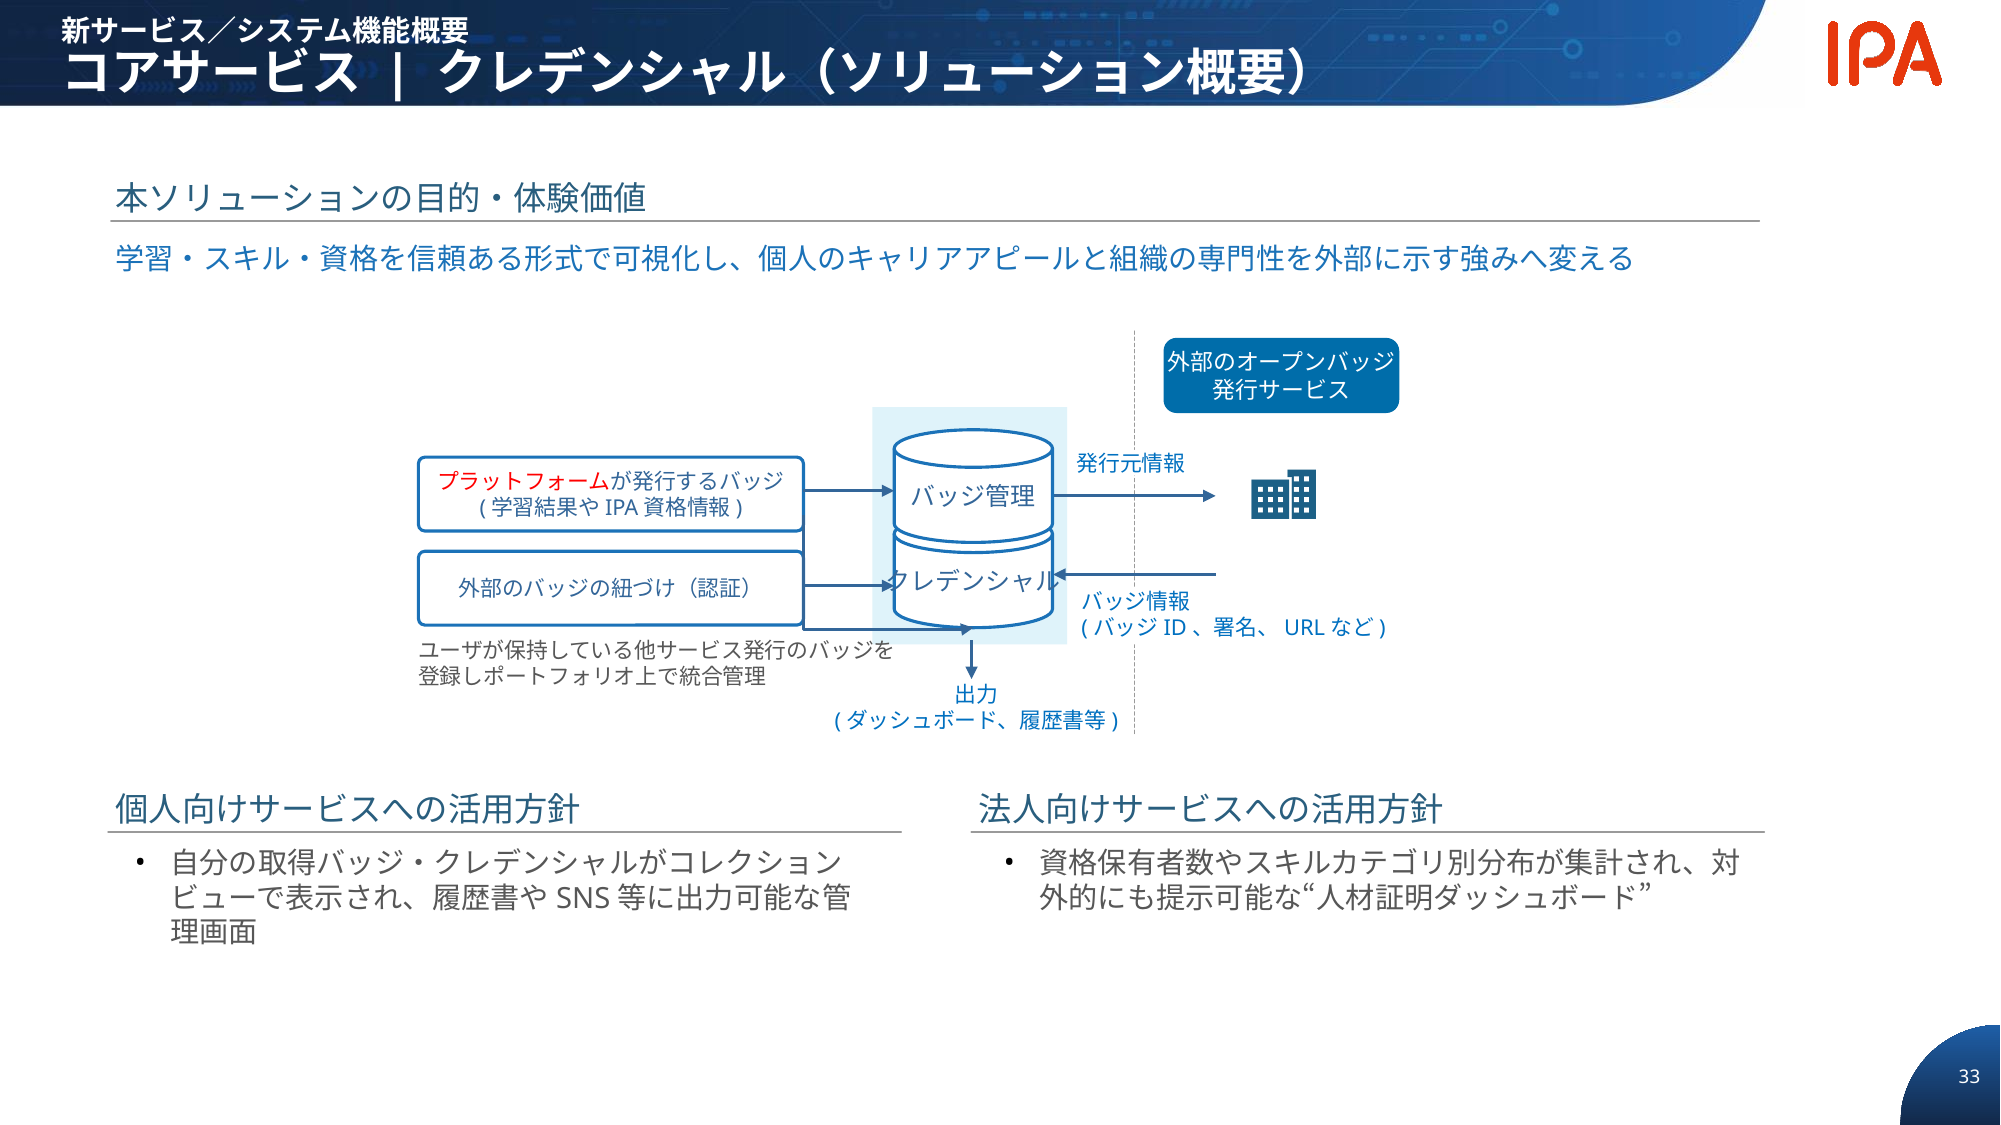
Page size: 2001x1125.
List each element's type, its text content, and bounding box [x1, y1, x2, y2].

text_box [871, 576, 1068, 645]
text_box プラットフォームが発行するバッジ (学習結果やIPA資格情報) [417, 456, 805, 532]
text_box 発行元情報 [1068, 449, 1134, 476]
text_box バッジ管理 [893, 428, 1054, 544]
picture [1828, 21, 1942, 86]
picture [0, 0, 1805, 108]
text_box バッジ情報 (バッジID、署名、URLなど) [1081, 587, 1134, 645]
text_box [871, 572, 893, 584]
text_box 出力 (ダッシュボード、履歴書等) [913, 680, 1039, 707]
text_box [871, 492, 893, 514]
text_box 学習・スキル・資格を信頼ある形式で可視化し、個人のキャリアアピールと組織の専門性を外部に示す強みへ変える [100, 232, 1750, 283]
text_box 新サービス／システム機能概要 コアサービス | クレデンシャル（ソリューション概要） [61, 16, 1794, 92]
text_box 外部のバッジの紐づけ（認証） [417, 550, 802, 626]
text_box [100, 786, 1765, 997]
text_box 発行元情報 [1135, 449, 1194, 476]
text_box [803, 514, 895, 572]
text_box [1052, 497, 1068, 573]
text_box [871, 406, 1068, 494]
text_box 本ソリューションの目的・体験価値 [100, 174, 1765, 219]
text_box ユーザが保持している他サービス発行のバッジを 登録しポートフォリオ上で統合管理 [417, 636, 847, 698]
text_box バッジ情報 (バッジID、署名、URLなど) [1135, 587, 1206, 645]
text_box 外部のオープンバッジ 発行サービス [1163, 337, 1400, 414]
picture [1235, 452, 1329, 536]
text_box クレデンシャル [893, 529, 1054, 629]
